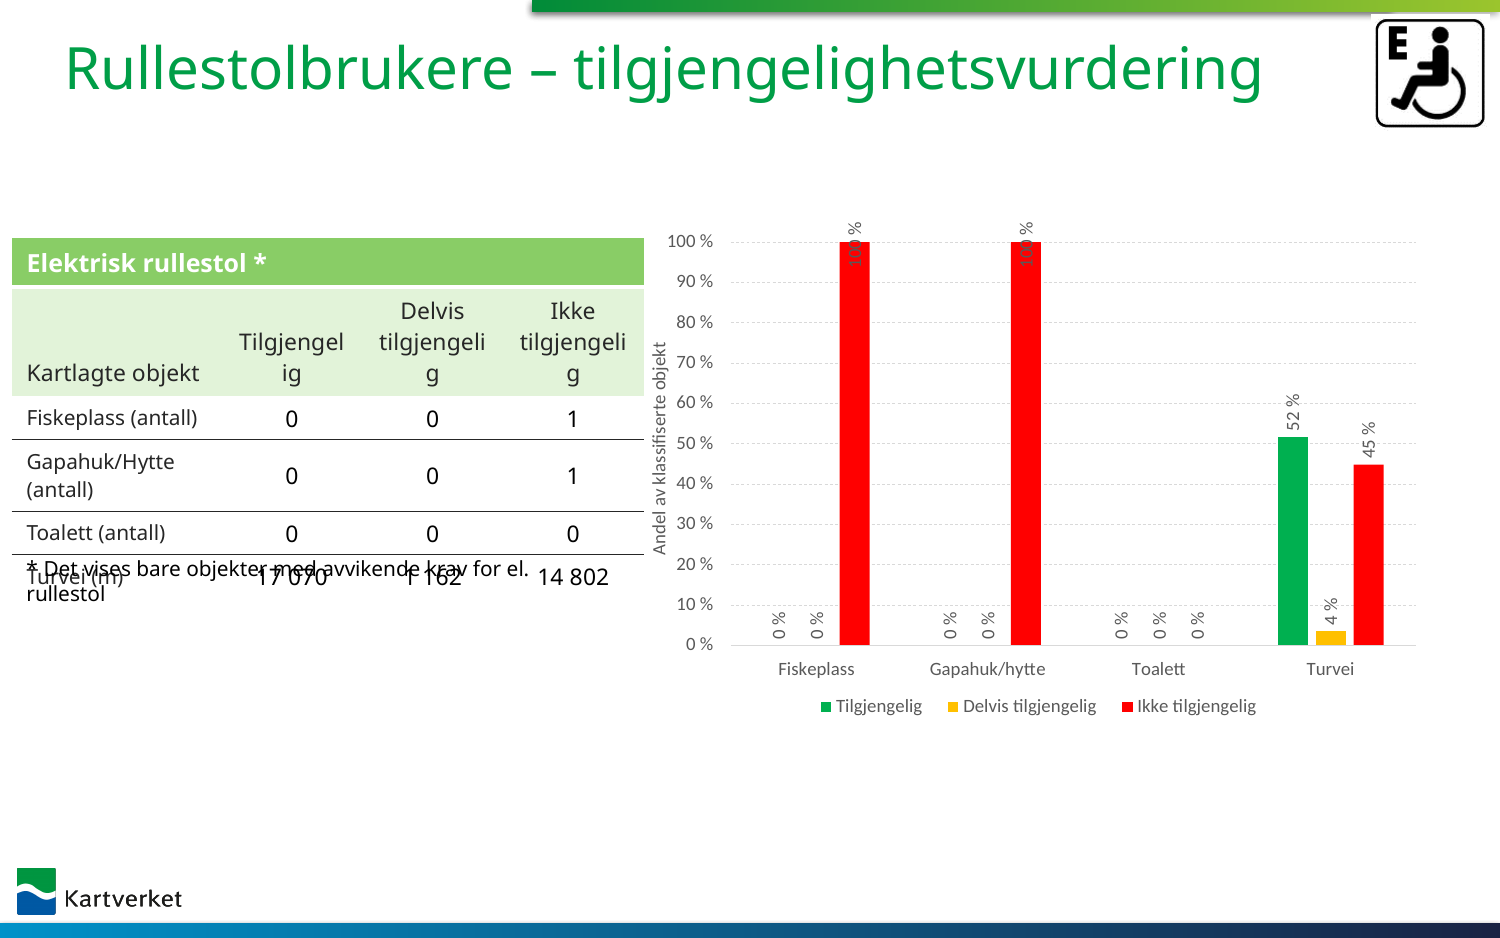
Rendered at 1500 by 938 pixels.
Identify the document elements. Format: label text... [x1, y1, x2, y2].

text_box * Det vises bare objekter med avvikende krav for el. rullestol [11, 548, 597, 613]
text_box Rullestolbrukere – tilgjengelighetsvurdering [49, 12, 1372, 109]
table_cell Gapahuk/Hytte (antall) [12, 440, 222, 511]
table_cell 0 [222, 440, 362, 511]
table_cell Kartlagte objekt [12, 289, 222, 396]
table_cell 0 [503, 512, 638, 554]
table_cell 0 [222, 512, 362, 548]
table_cell 1 [503, 396, 638, 439]
table_cell Fiskeplass (antall) [12, 396, 222, 439]
table_cell 1 [503, 440, 638, 511]
table_cell 0 [362, 440, 503, 511]
picture [643, 218, 1428, 728]
table_cell 0 [222, 396, 362, 439]
table_header Elektrisk rullestol * [12, 238, 638, 285]
table_cell Toalett (antall) [12, 512, 222, 548]
table_cell 14 802 [597, 555, 638, 598]
table_cell 0 [362, 396, 503, 439]
table_cell Tilgjengelig [222, 289, 362, 396]
table_cell Delvis tilgjengelig [362, 289, 503, 396]
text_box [1371, 13, 1491, 133]
table_cell 0 [362, 512, 503, 548]
table_cell Ikke tilgjengelig [503, 289, 638, 396]
